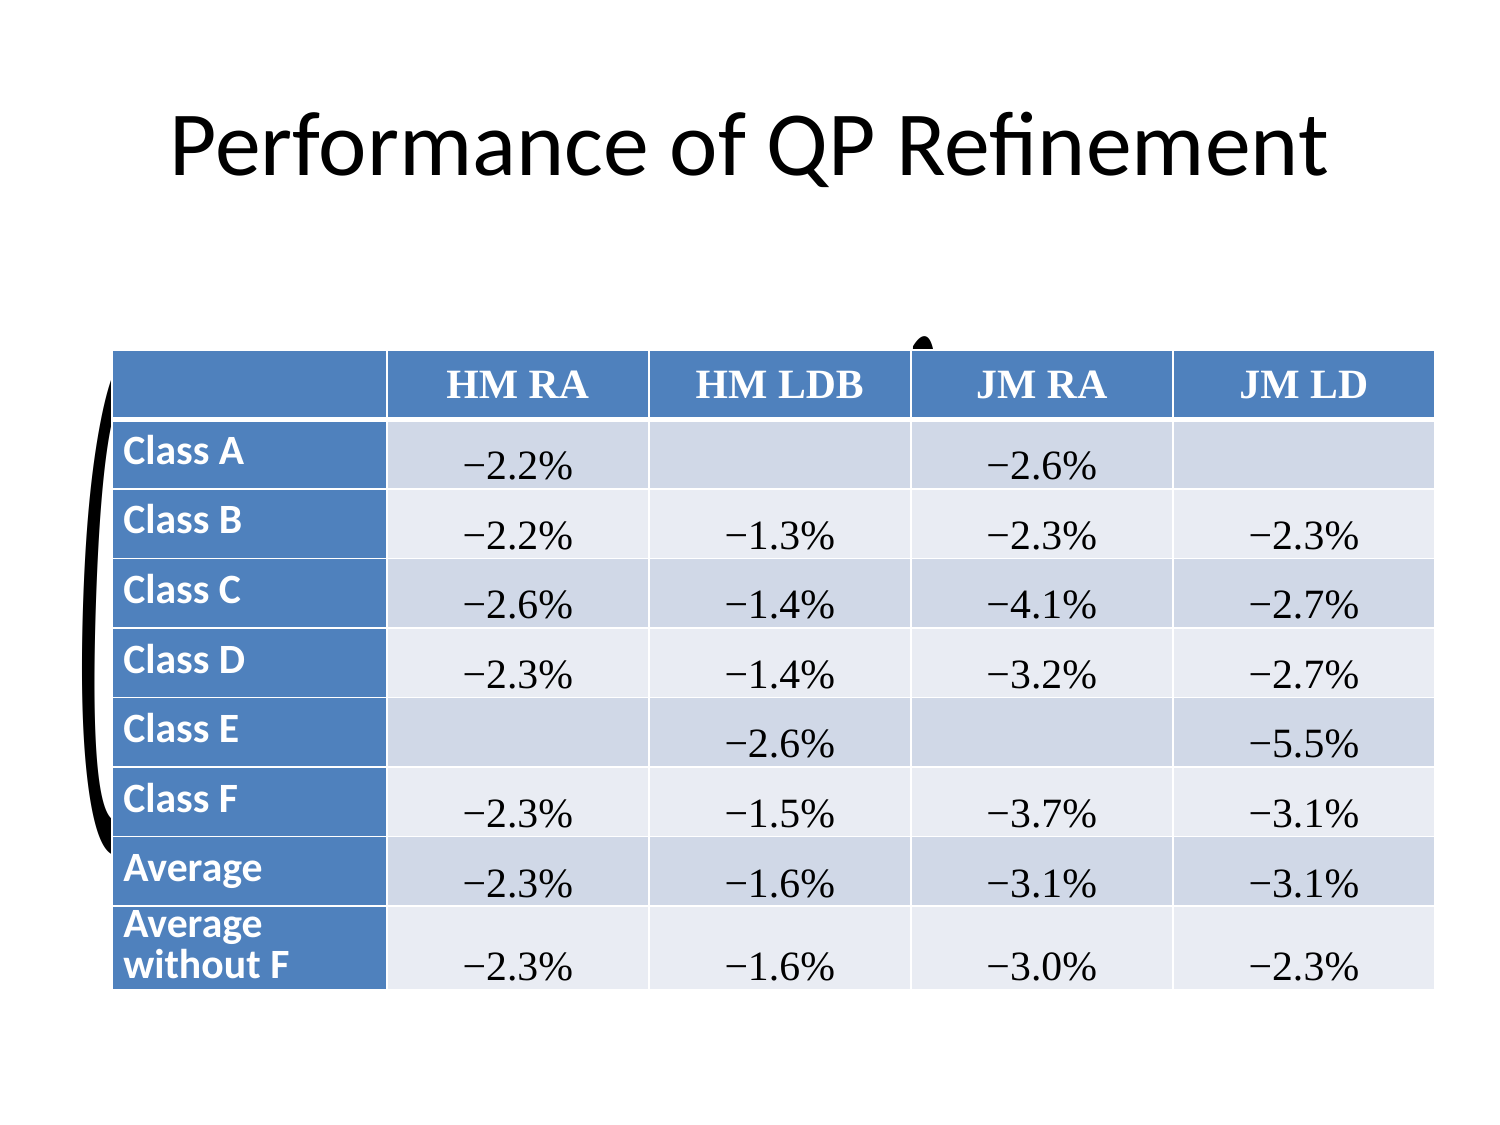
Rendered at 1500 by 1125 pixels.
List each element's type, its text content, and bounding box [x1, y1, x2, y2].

table_cell Class D [113, 629, 386, 697]
table_cell −2.2% [388, 422, 648, 488]
table_cell −4.1% [912, 559, 1172, 627]
table_cell −1.3% [650, 490, 910, 558]
table_cell [388, 698, 648, 766]
table_cell [912, 698, 1172, 766]
title Performance of QP Refinement [75, 45, 1425, 233]
table_cell −3.1% [1174, 768, 1434, 836]
table_cell −2.7% [1174, 629, 1434, 697]
table_cell [1174, 422, 1434, 488]
table_cell −1.6% [650, 907, 910, 989]
table_cell −1.4% [650, 559, 910, 627]
table_cell −2.3% [388, 768, 648, 836]
table_header HM LDB [650, 351, 910, 417]
table_cell −3.7% [912, 768, 1172, 836]
table_cell −3.0% [912, 907, 1172, 989]
table_cell −2.6% [912, 422, 1172, 488]
table_cell −2.3% [388, 837, 648, 905]
table_cell −2.6% [650, 698, 910, 766]
table_cell Class F [113, 768, 386, 836]
table_cell −2.2% [388, 490, 648, 558]
table_cell Average without F [113, 907, 386, 989]
table_cell −1.6% [650, 837, 910, 905]
table_header JM LD [1174, 351, 1434, 417]
table_cell −2.7% [1174, 559, 1434, 627]
table_cell [650, 422, 910, 488]
table_cell Class E [113, 698, 386, 766]
table_cell −3.2% [912, 629, 1172, 697]
table_cell −1.5% [650, 768, 910, 836]
table_cell Average [113, 837, 386, 905]
table_header JM RA [912, 351, 1172, 417]
table_cell Class B [113, 490, 386, 558]
table_cell −2.3% [388, 629, 648, 697]
table_cell −3.1% [912, 837, 1172, 905]
table_cell −2.3% [912, 490, 1172, 558]
table_cell Class A [113, 422, 386, 488]
table_cell −2.6% [388, 559, 648, 627]
table_cell −2.3% [1174, 907, 1434, 989]
table_header HM RA [388, 351, 648, 417]
table_cell −5.5% [1174, 698, 1434, 766]
table_cell Class C [113, 559, 386, 627]
table_cell −2.3% [388, 907, 648, 989]
table_cell −1.4% [650, 629, 910, 697]
table_cell −2.3% [1174, 490, 1434, 558]
table_cell −3.1% [1174, 837, 1434, 905]
table_header [113, 351, 386, 417]
